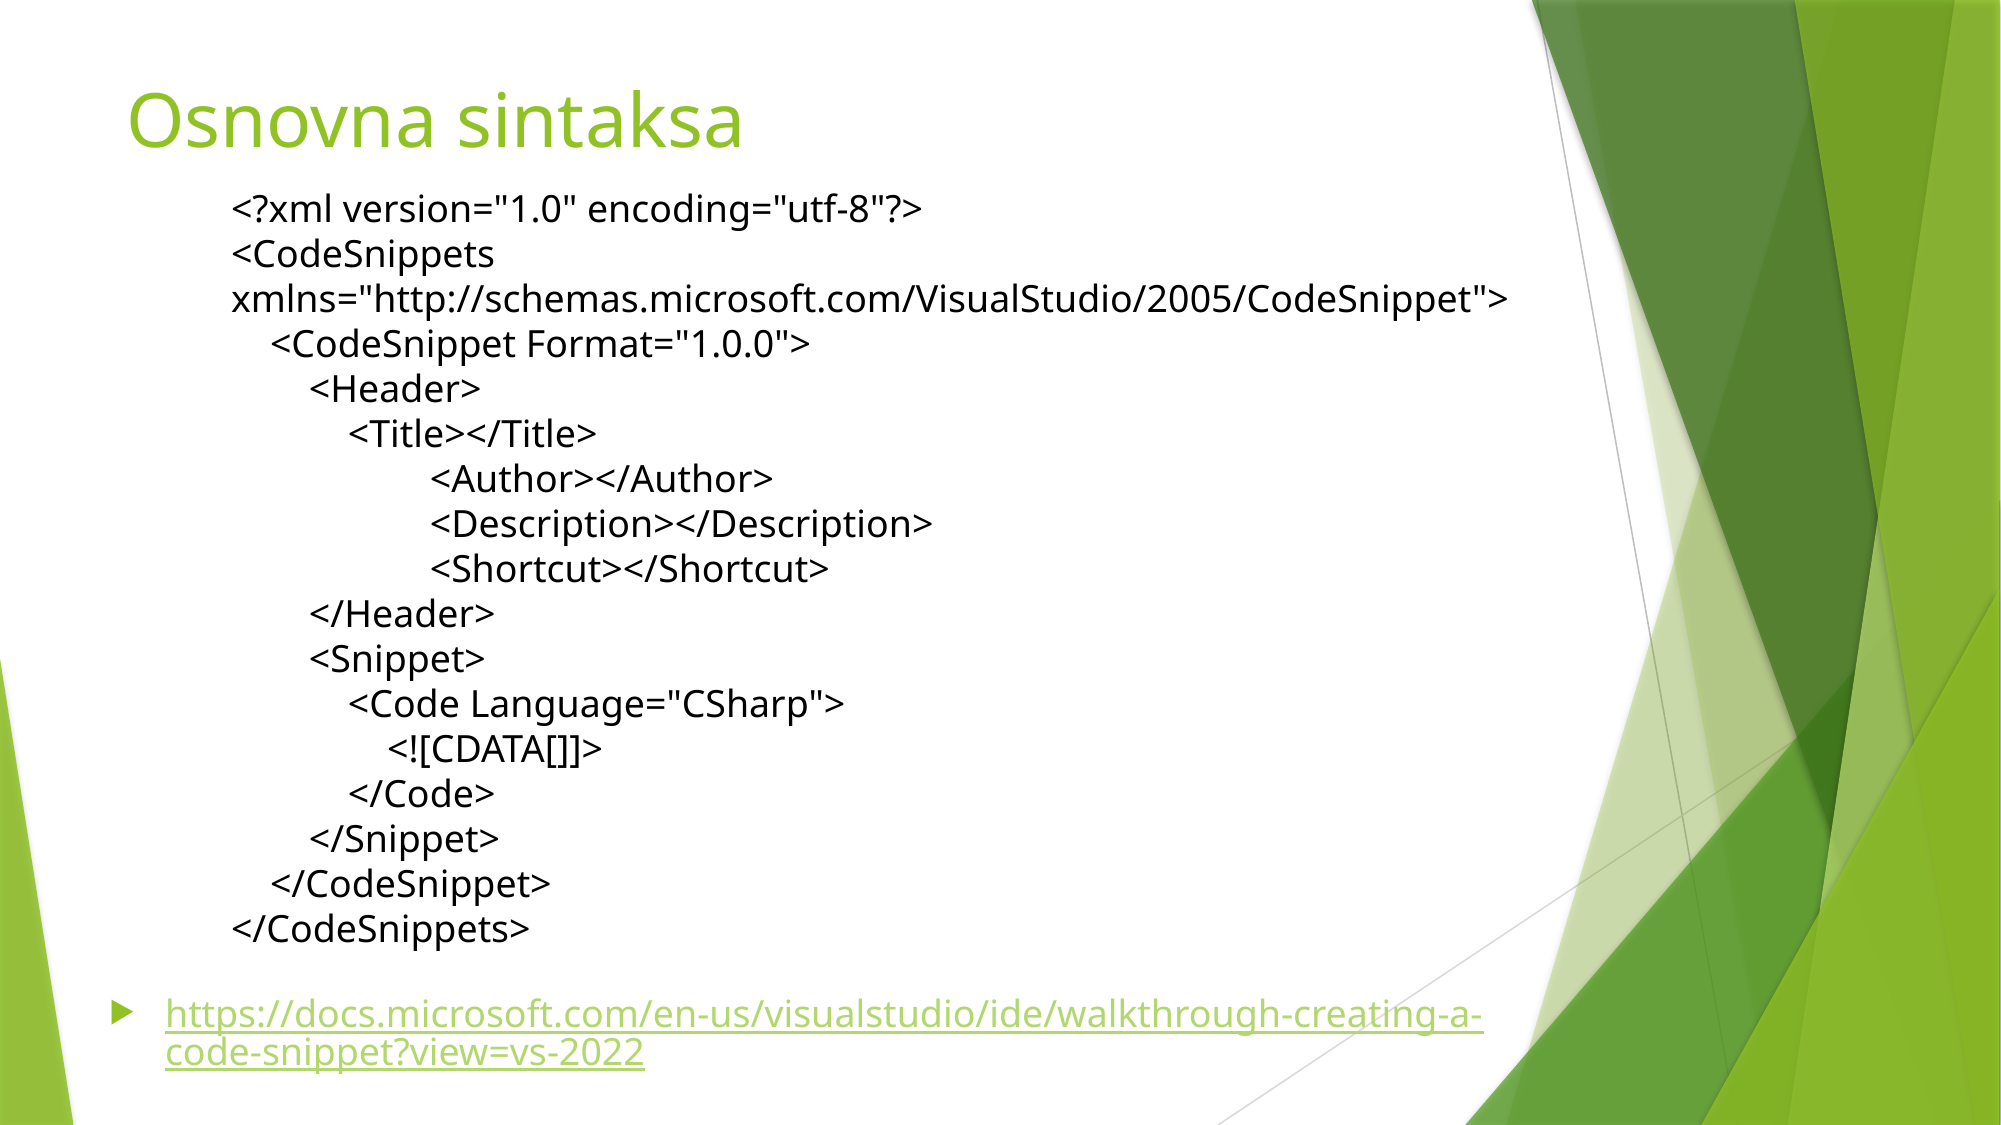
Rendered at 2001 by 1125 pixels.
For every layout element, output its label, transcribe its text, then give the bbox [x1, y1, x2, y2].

text_box <?xml version="1.0" encoding="utf-8"?> <CodeSnippets xmlns="http://schemas.microsoft.com/VisualStudio/2005/CodeSnippet"> <CodeSnippet Format="1.0.0"> <Header> <Title></Title> <Author></Author> <Description></Description> <Shortcut></Shortcut> </Header> <Snippet> <Code Language="CSharp"> <![CDATA[]]> </Code> </Snippet> </CodeSnippet> </CodeSnippets> [216, 177, 1668, 958]
title Osnovna sintaksa [111, 65, 1522, 282]
list https://docs.microsoft.com/en-us/visualstudio/ide/walkthrough-creating-a-code-snippet?view=vs-2022 [93, 456, 1504, 1093]
